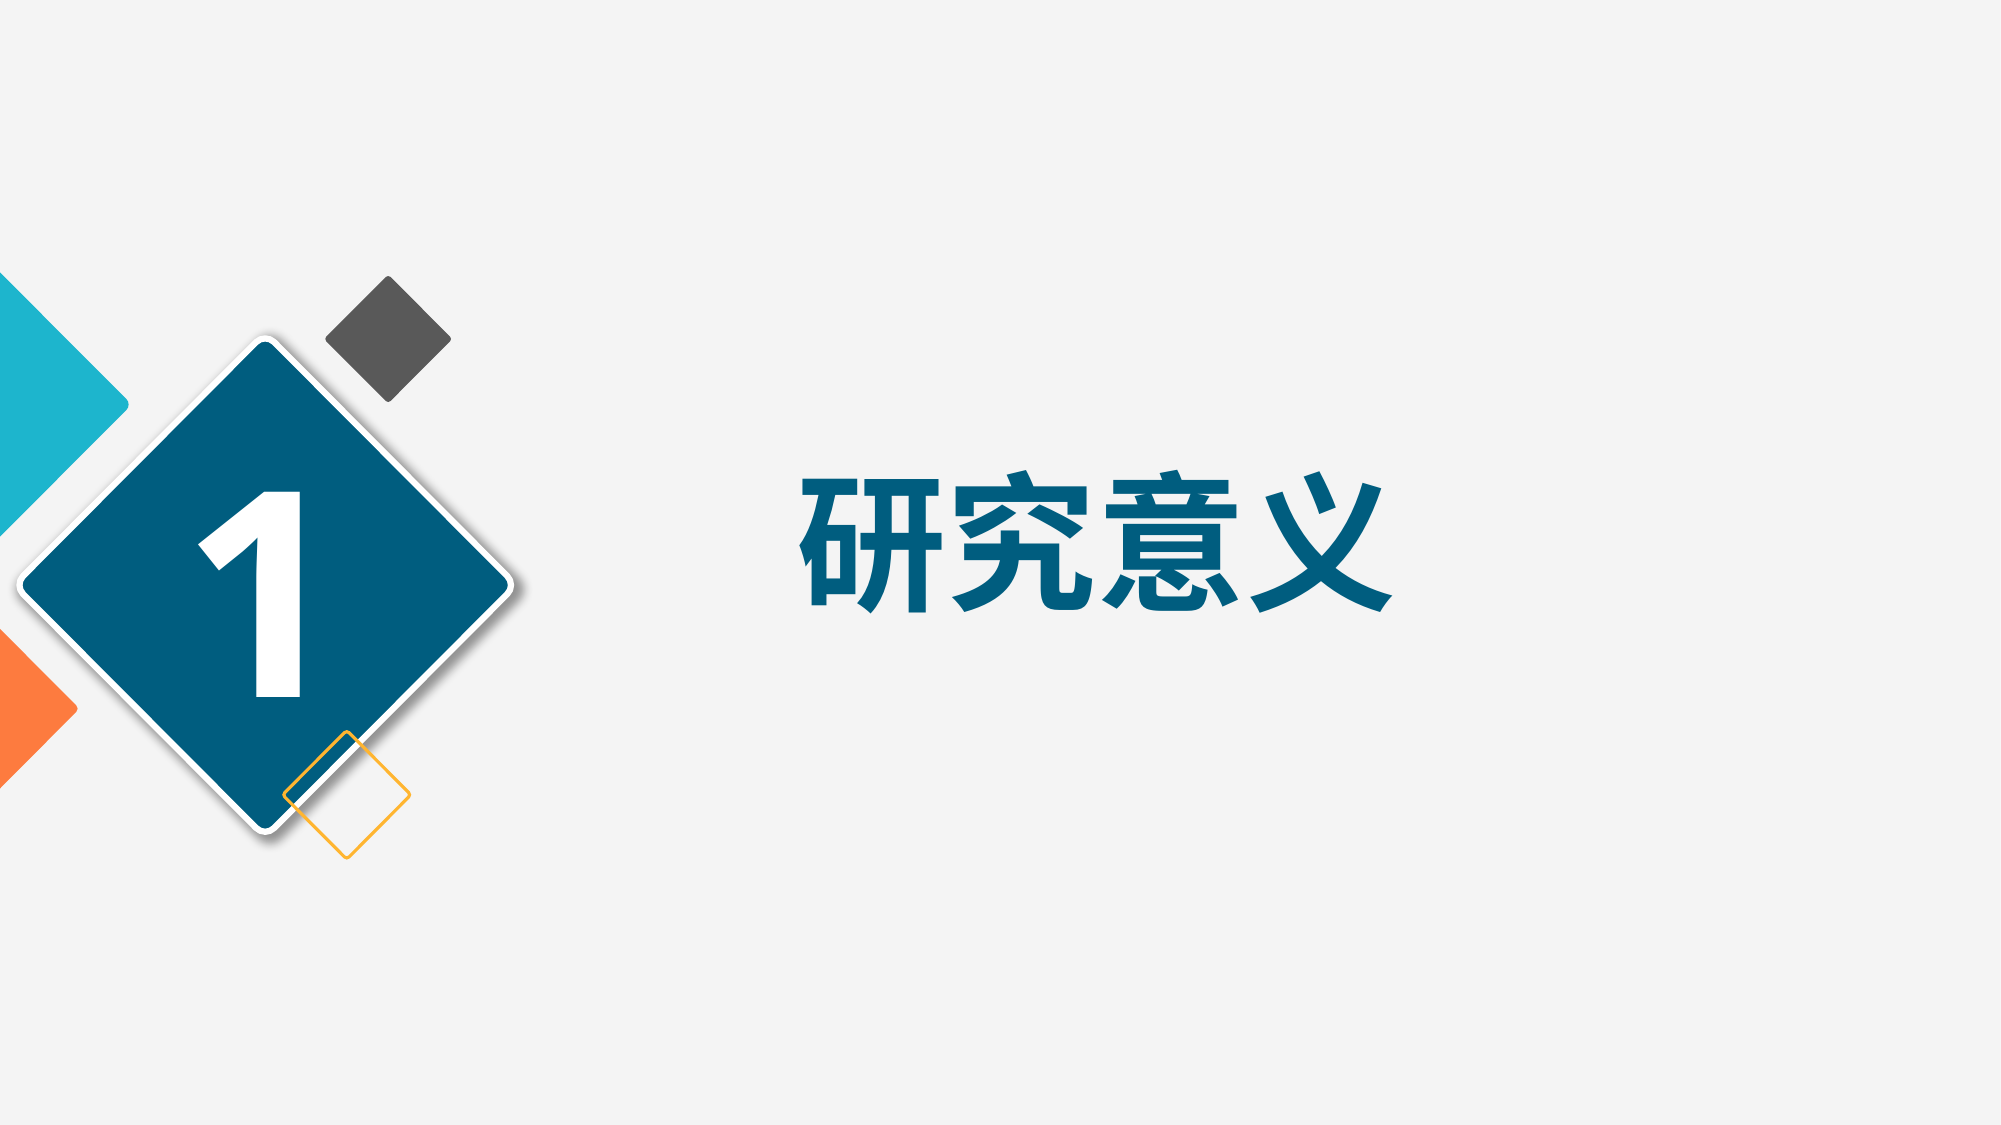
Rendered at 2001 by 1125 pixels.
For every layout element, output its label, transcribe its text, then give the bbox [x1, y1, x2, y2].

text_box [19, 432, 166, 738]
text_box 1 [166, 402, 361, 762]
text_box [0, 628, 78, 789]
text_box [325, 276, 452, 403]
text_box [190, 762, 314, 832]
text_box [196, 338, 334, 402]
text_box [0, 272, 129, 537]
text_box [283, 744, 410, 858]
text_box [361, 429, 511, 741]
text_box 研究意义 [551, 449, 1642, 630]
